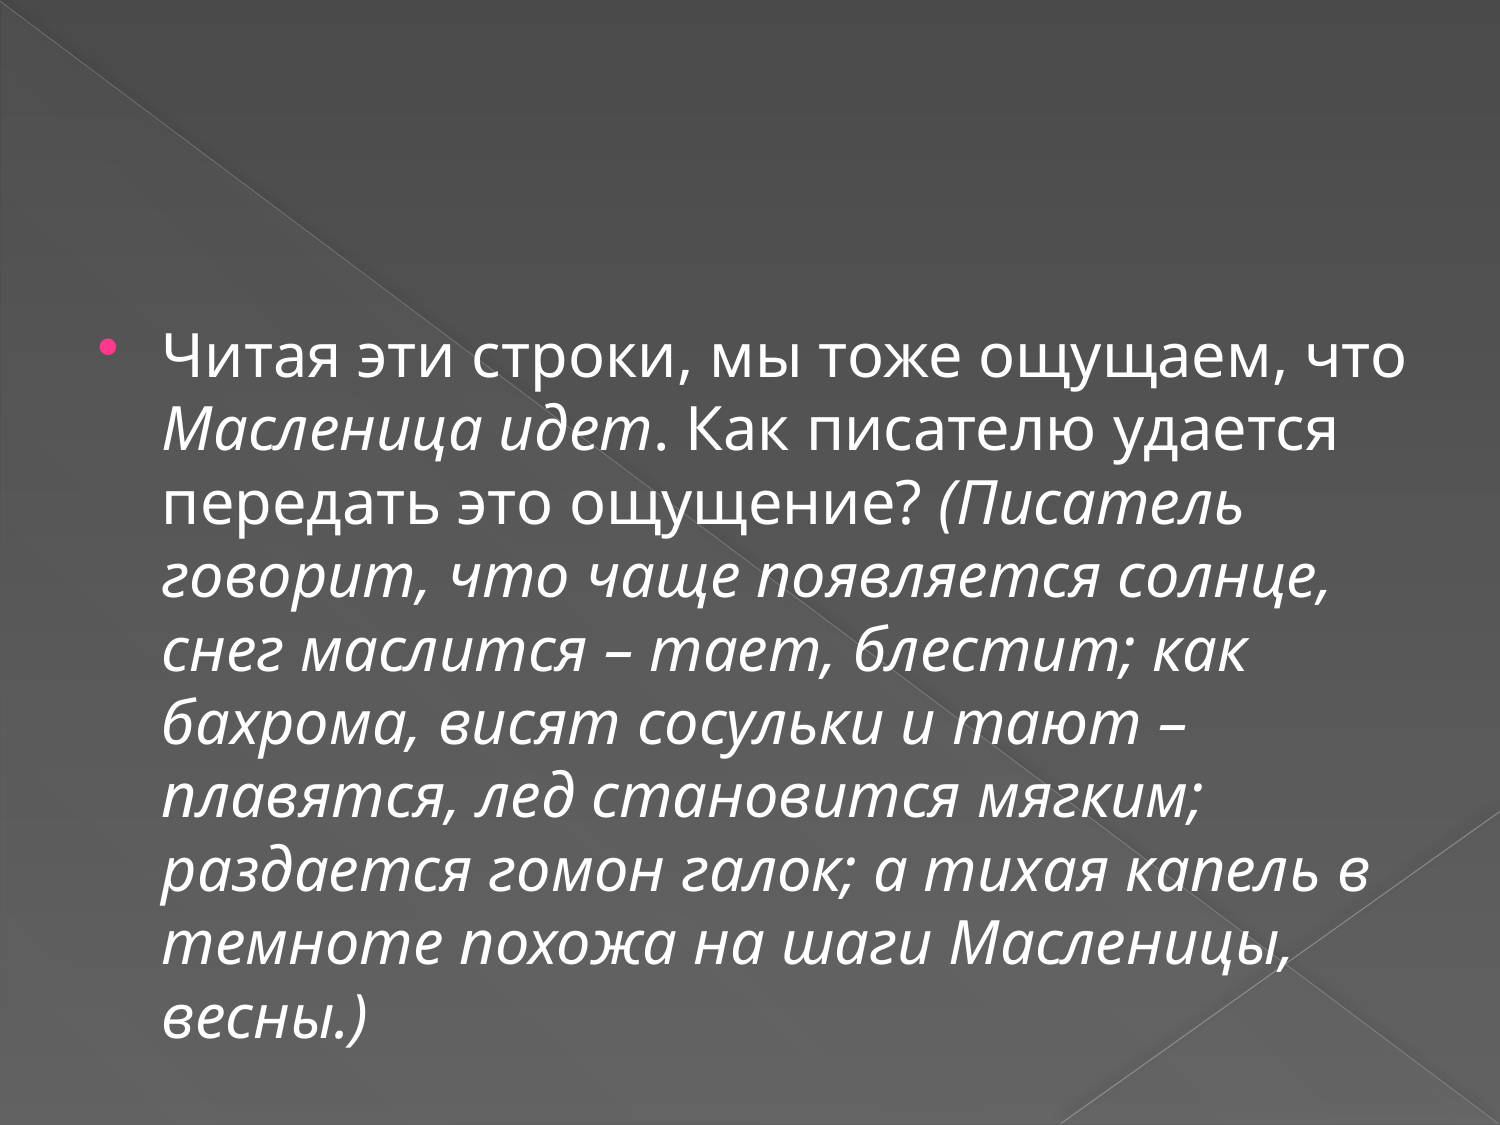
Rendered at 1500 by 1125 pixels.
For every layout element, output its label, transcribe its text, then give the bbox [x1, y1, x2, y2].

list Читая эти строки, мы тоже ощущаем, что Масленица идет. Как писателю удается передать это ощущение? (Писатель говорит, что чаще появляется солнце, снег маслится – тает, блестит; как бахрома, висят сосульки и тают – плавятся, лед становится мягким; раздается гомон галок; а тихая капель в темноте похожа на шаги Масленицы, весны.) [75, 308, 1425, 1059]
